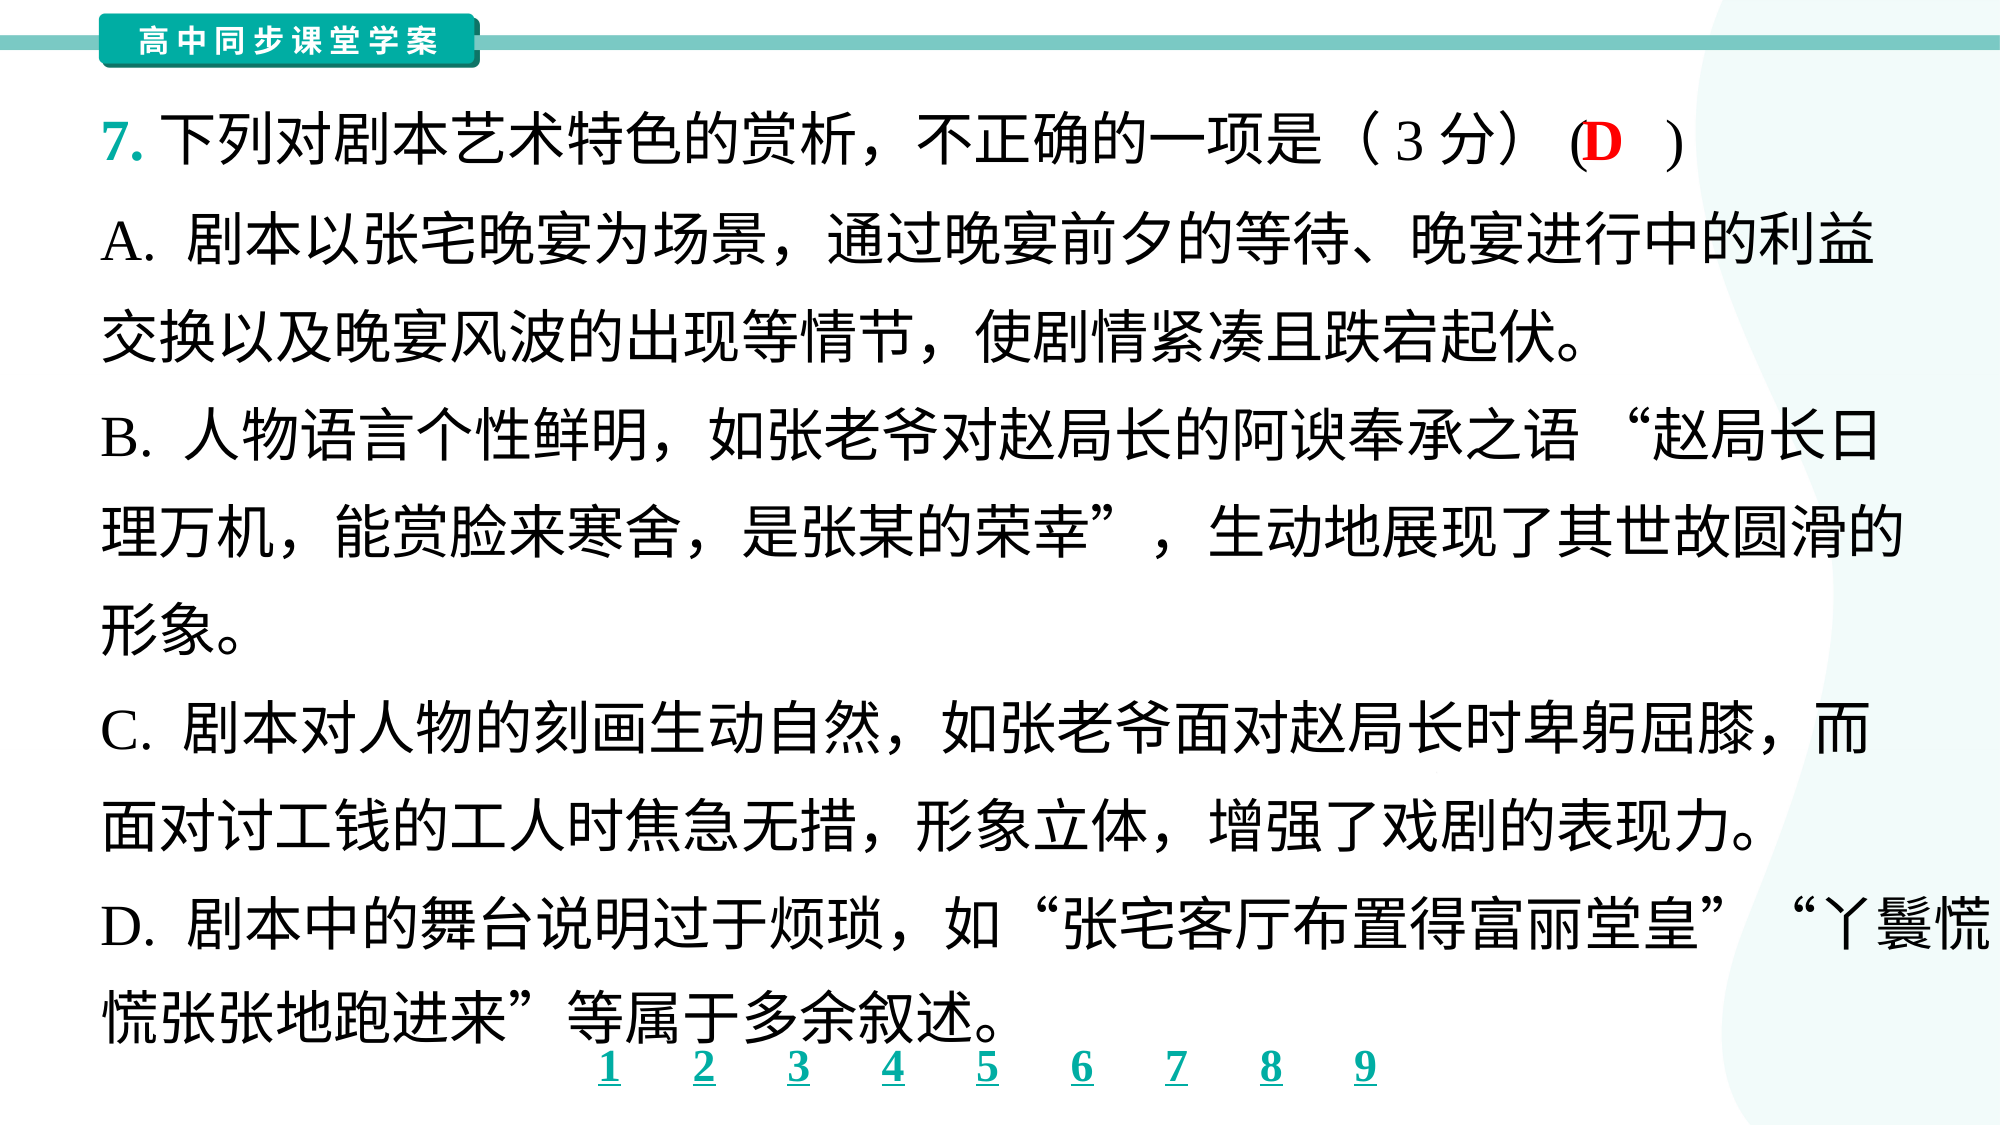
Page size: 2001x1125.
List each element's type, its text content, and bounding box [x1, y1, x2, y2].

text_box A. 剧本以张宅晚宴为场景，通过晚宴前夕的等待、晚宴进行中的利益 交换以及晚宴风波的出现等情节，使剧情紧凑且跌宕起伏。 B. 人物语言个性鲜明，如张老爷对赵局长的阿谀奉承之语 “赵局长日 理万机，能赏脸来寒舍，是张某的荣幸”，生动地展现了其世故圆滑的 形象。 C. 剧本对人物的刻画生动自然，如张老爷面对赵局长时卑躬屈膝，而 面对讨工钱的工人时焦急无措，形象立体，增强了戏剧的表现力。 D. 剧本中的舞台说明过于烦琐，如“张宅客厅布置得富丽堂皇”“丫鬟慌 慌张张地跑进来”等属于多余叙述。 [100, 173, 1899, 1043]
text_box D [1560, 75, 1646, 163]
picture [0, 0, 2000, 1125]
text_box 7.下列对剧本艺术特色的赏析，不正确的一项是（3分）( ) [100, 76, 1560, 163]
text_box 7.下列对剧本艺术特色的赏析，不正确的一项是（3分）( ) [1646, 76, 1899, 163]
